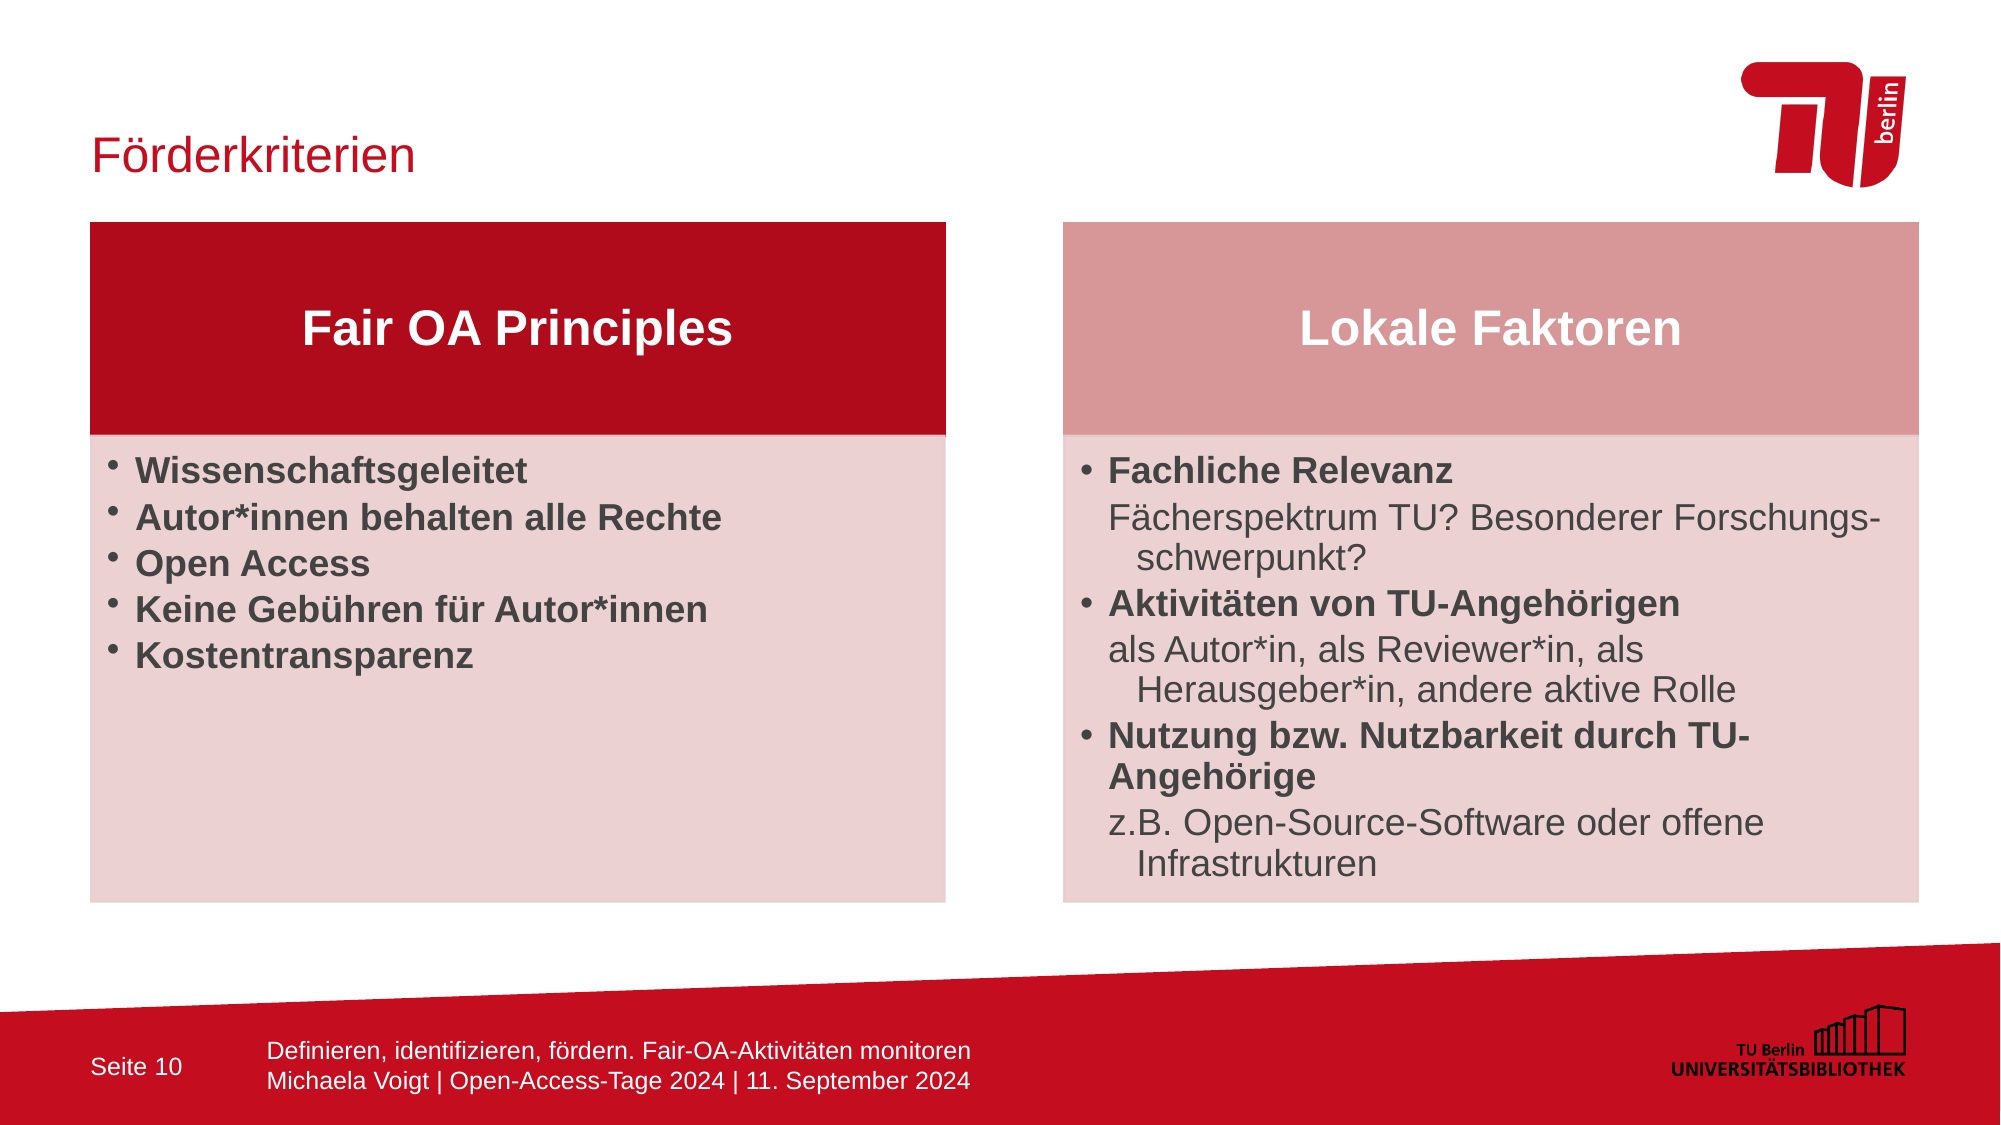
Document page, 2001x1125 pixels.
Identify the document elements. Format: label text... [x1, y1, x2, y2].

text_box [91, 220, 1918, 904]
picture [1672, 1004, 1906, 1076]
picture [1741, 62, 1906, 188]
title Förderkriterien [91, 65, 1455, 183]
